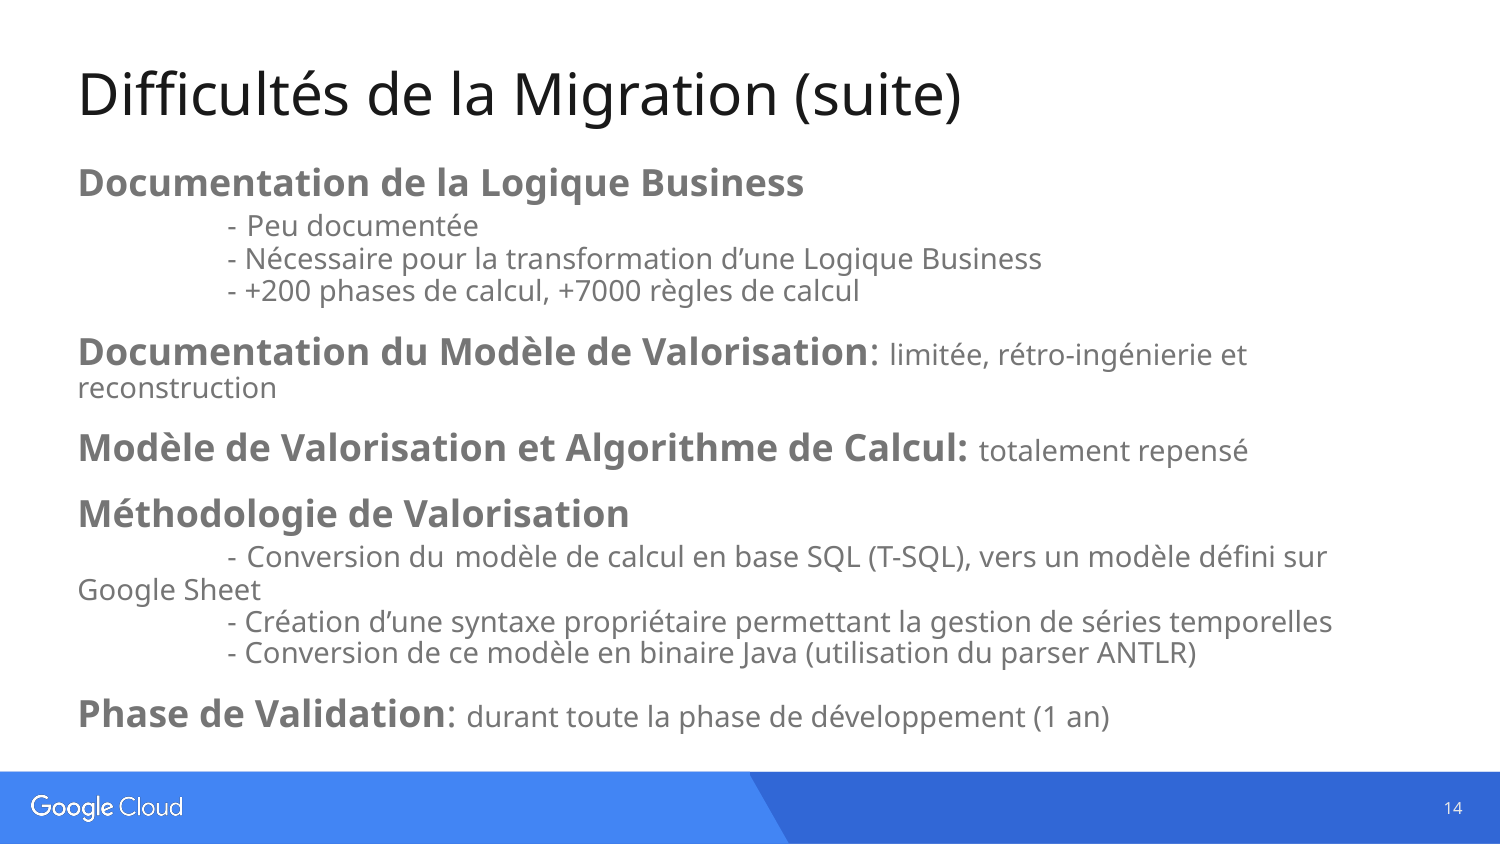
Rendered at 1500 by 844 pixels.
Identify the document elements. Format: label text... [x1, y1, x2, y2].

text_box ‹#› [1137, 796, 1463, 822]
text_box [750, 771, 1500, 844]
picture [28, 783, 185, 835]
text_box [0, 771, 789, 844]
text_box Documentation de la Logique Business - Peu documentée - Nécessaire pour la transformation d’une Logique Business - +200 phases de calcul, +7000 règles de calcul Documentation du Modèle de Valorisation: limitée, rétro-ingénierie et reconstruction Modèle de Valorisation et Algorithme de Calcul: totalement repensé Méthodologie de Valorisation - Conversion du modèle de calcul en base SQL (T-SQL), vers un modèle défini sur Google Sheet - Création d’une syntaxe propriétaire permettant la gestion de séries temporelles - Conversion de ce modèle en binaire Java (utilisation du parser ANTLR) Phase de Validation: durant toute la phase de développement (1 an) [62, 148, 1447, 750]
text_box Difficultés de la Migration (suite) [62, 49, 1413, 148]
